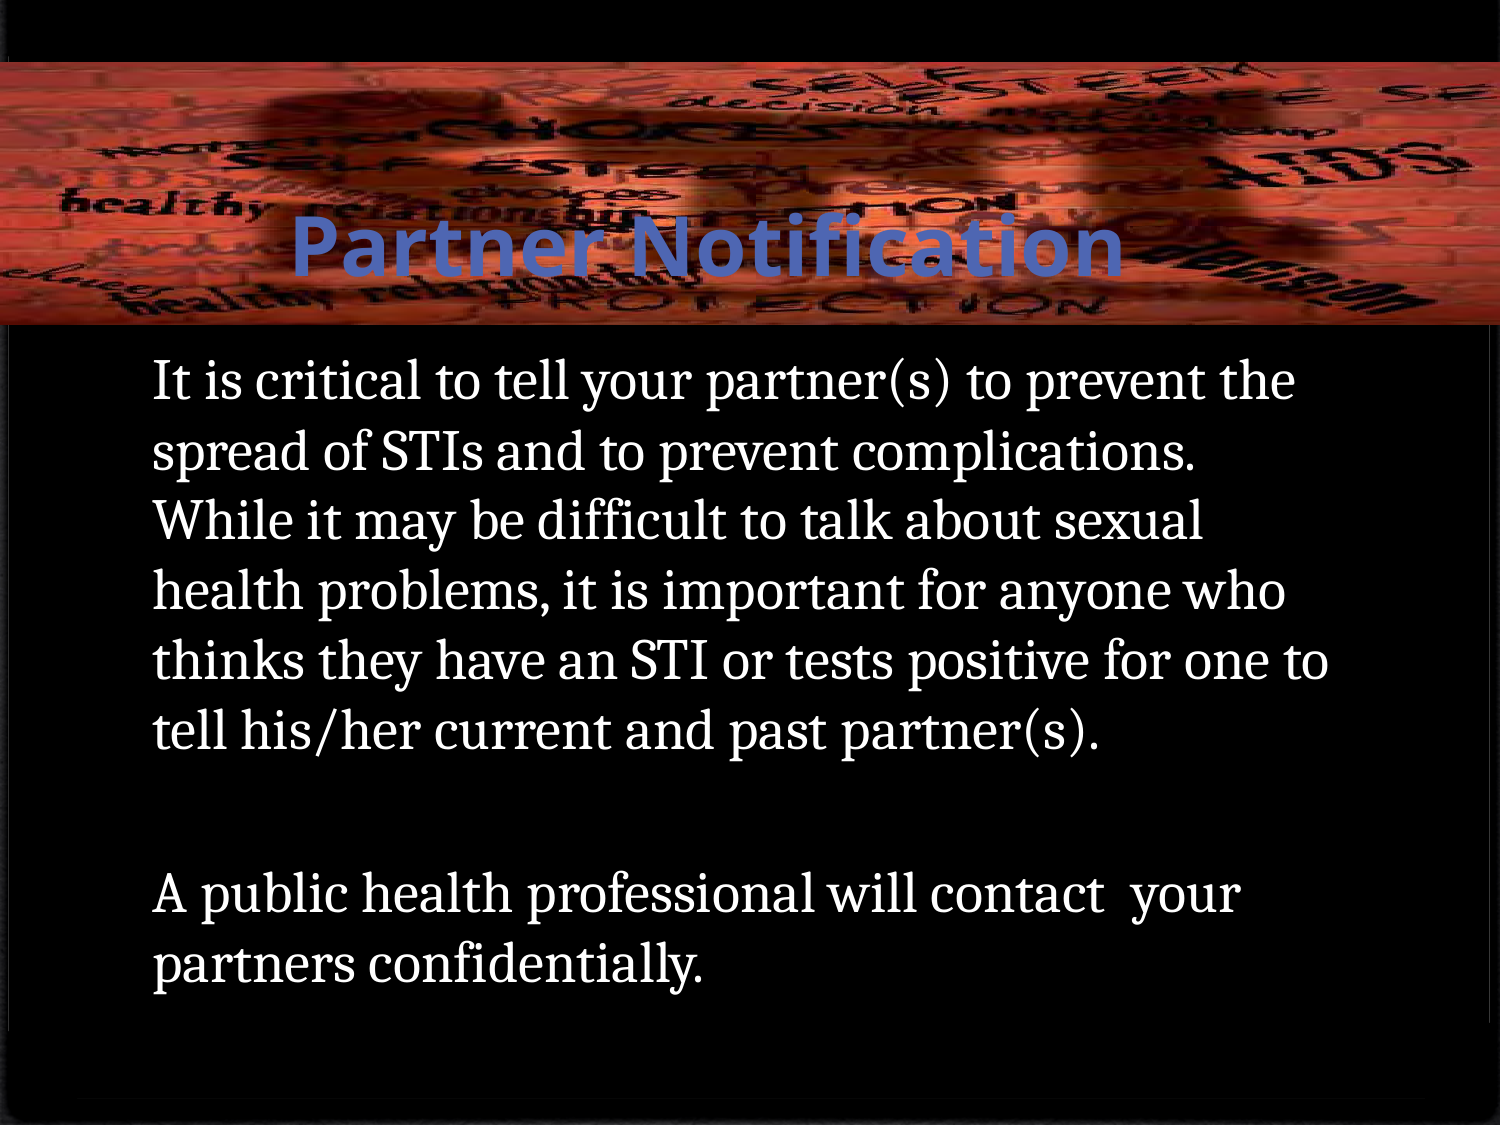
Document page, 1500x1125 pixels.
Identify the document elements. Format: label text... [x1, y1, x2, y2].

list It is critical to tell your partner(s) to prevent the spread of STIs and to prevent complications. While it may be difficult to talk about sexual health problems, it is important for anyone who thinks they have an STI or tests positive for one to tell his/her current and past partner(s). A public health professional will contact your partners confidentially. [137, 334, 1363, 1063]
picture [0, 0, 1500, 1125]
